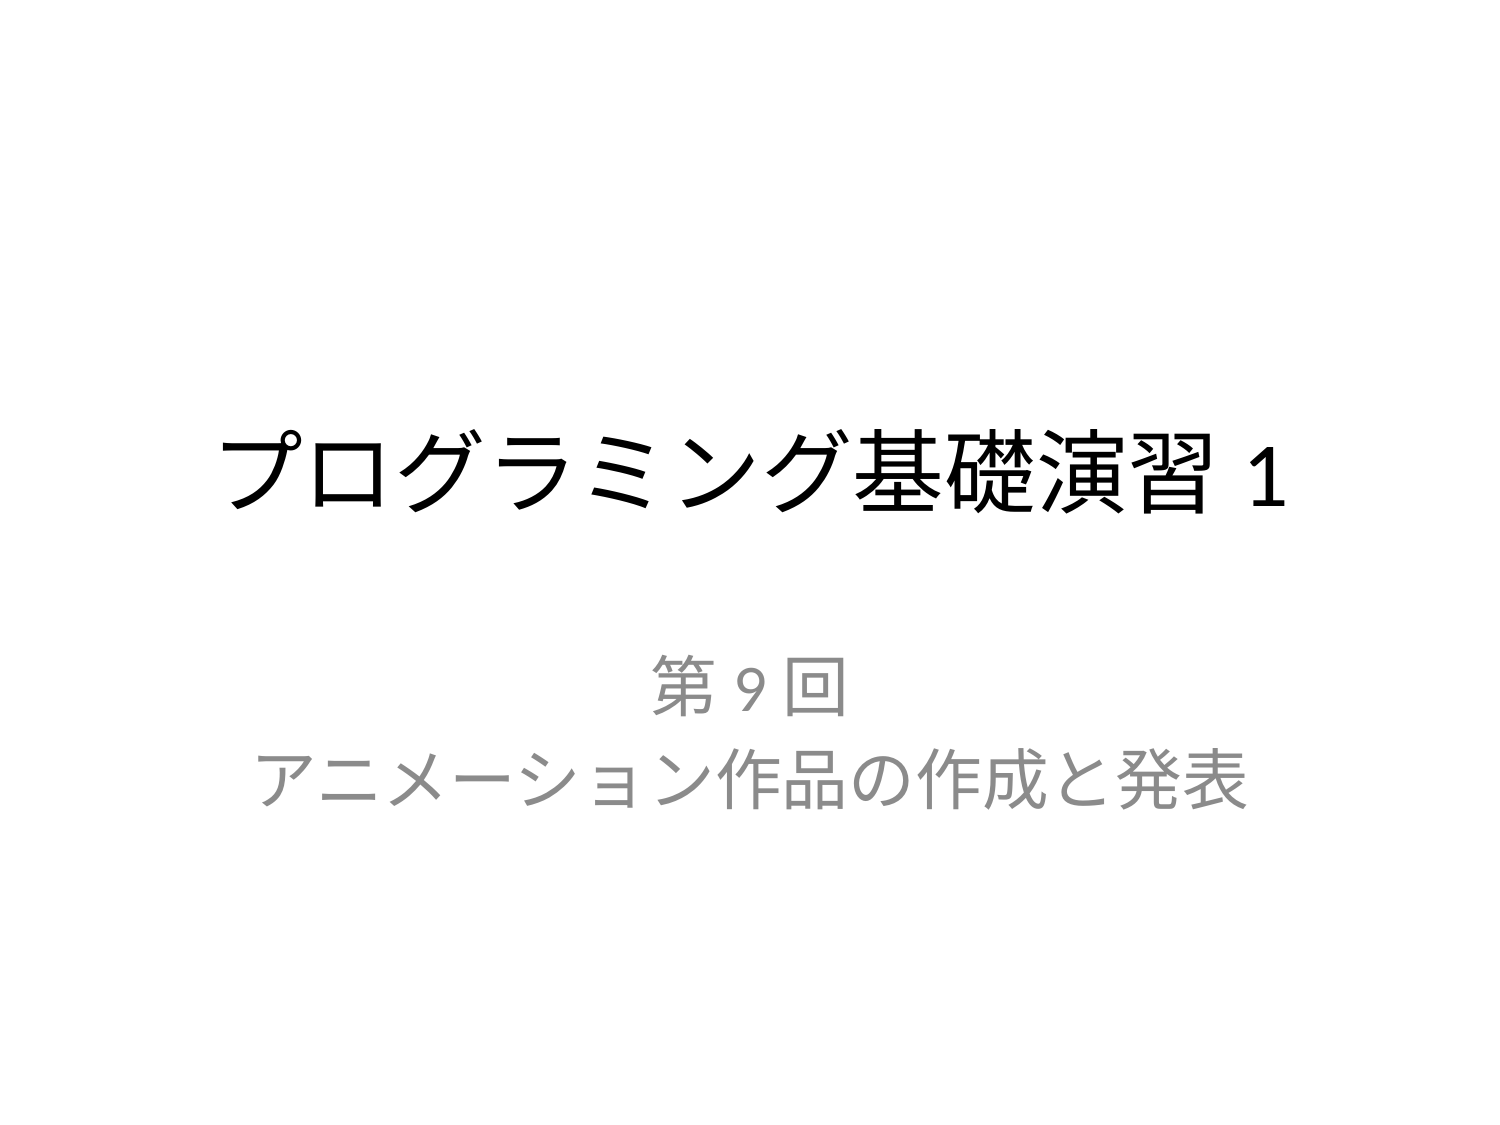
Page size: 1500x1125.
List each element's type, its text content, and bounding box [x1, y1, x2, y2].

subtitle 第9回 アニメーション作品の作成と発表 [225, 637, 1275, 925]
title プログラミング基礎演習1 [112, 349, 1388, 591]
